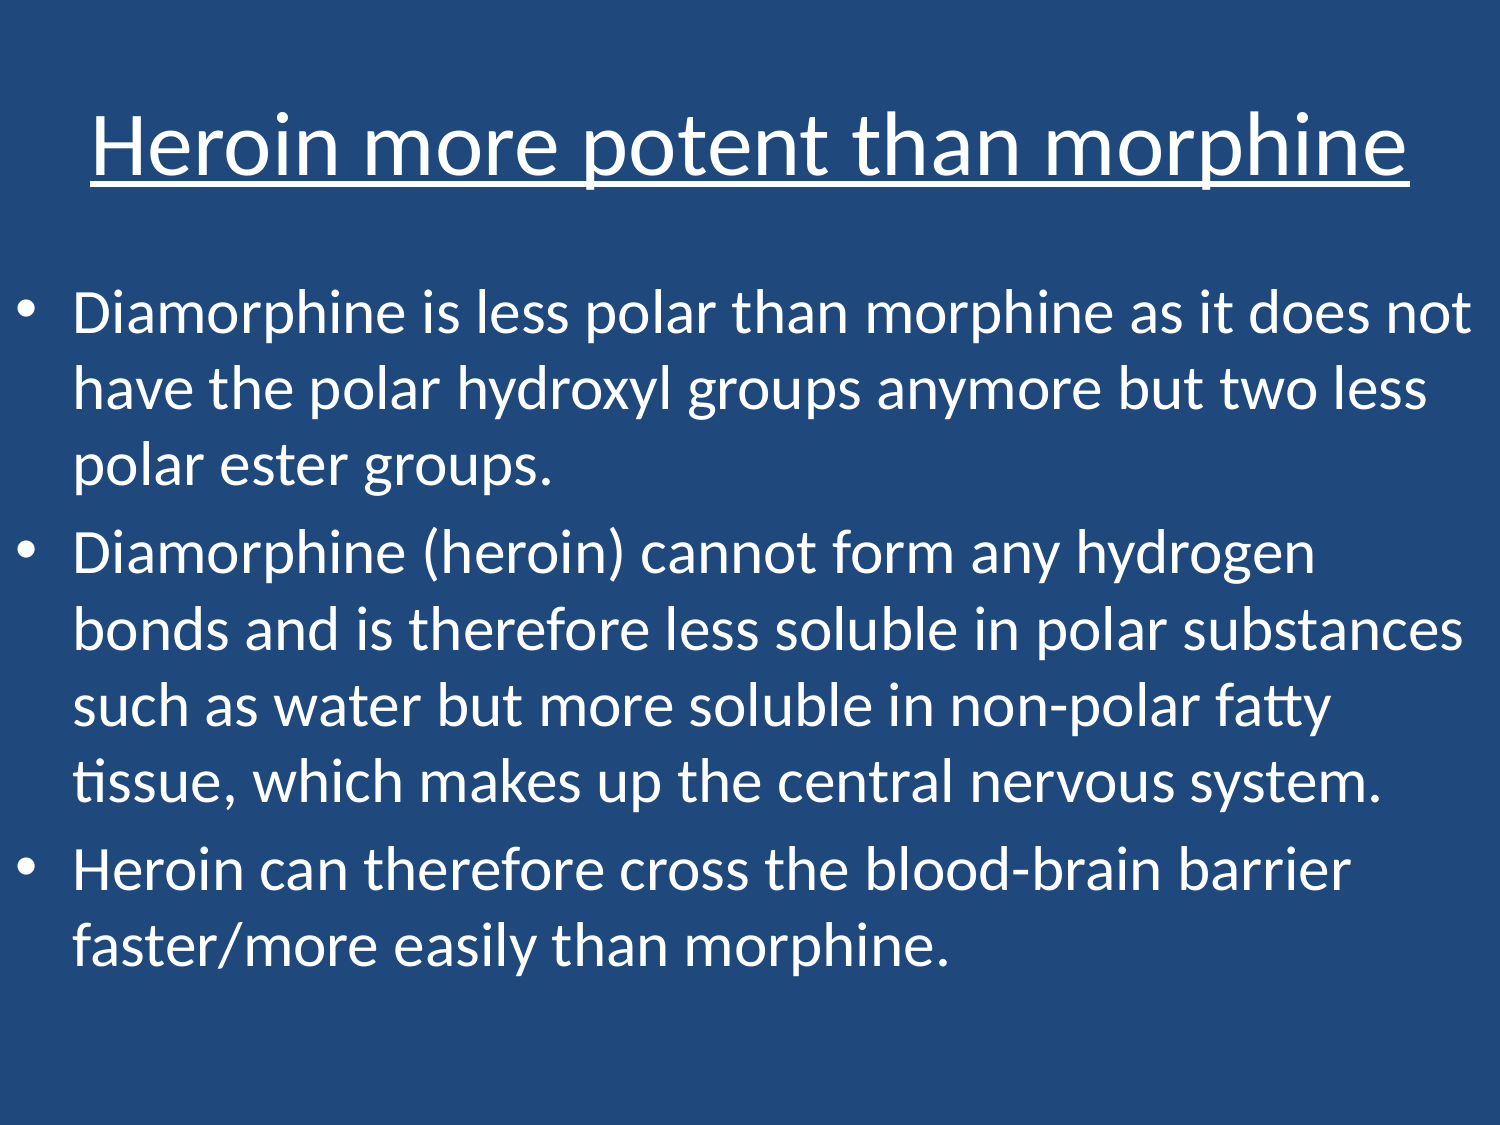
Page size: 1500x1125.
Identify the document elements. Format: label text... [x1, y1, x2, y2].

title Heroin more potent than morphine [75, 45, 1425, 233]
list Diamorphine is less polar than morphine as it does not have the polar hydroxyl groups anymore but two less polar ester groups. Diamorphine (heroin) cannot form any hydrogen bonds and is therefore less soluble in polar substances such as water but more soluble in non-polar fatty tissue, which makes up the central nervous system. Heroin can therefore cross the blood-brain barrier faster/more easily than morphine. [0, 262, 1500, 1005]
